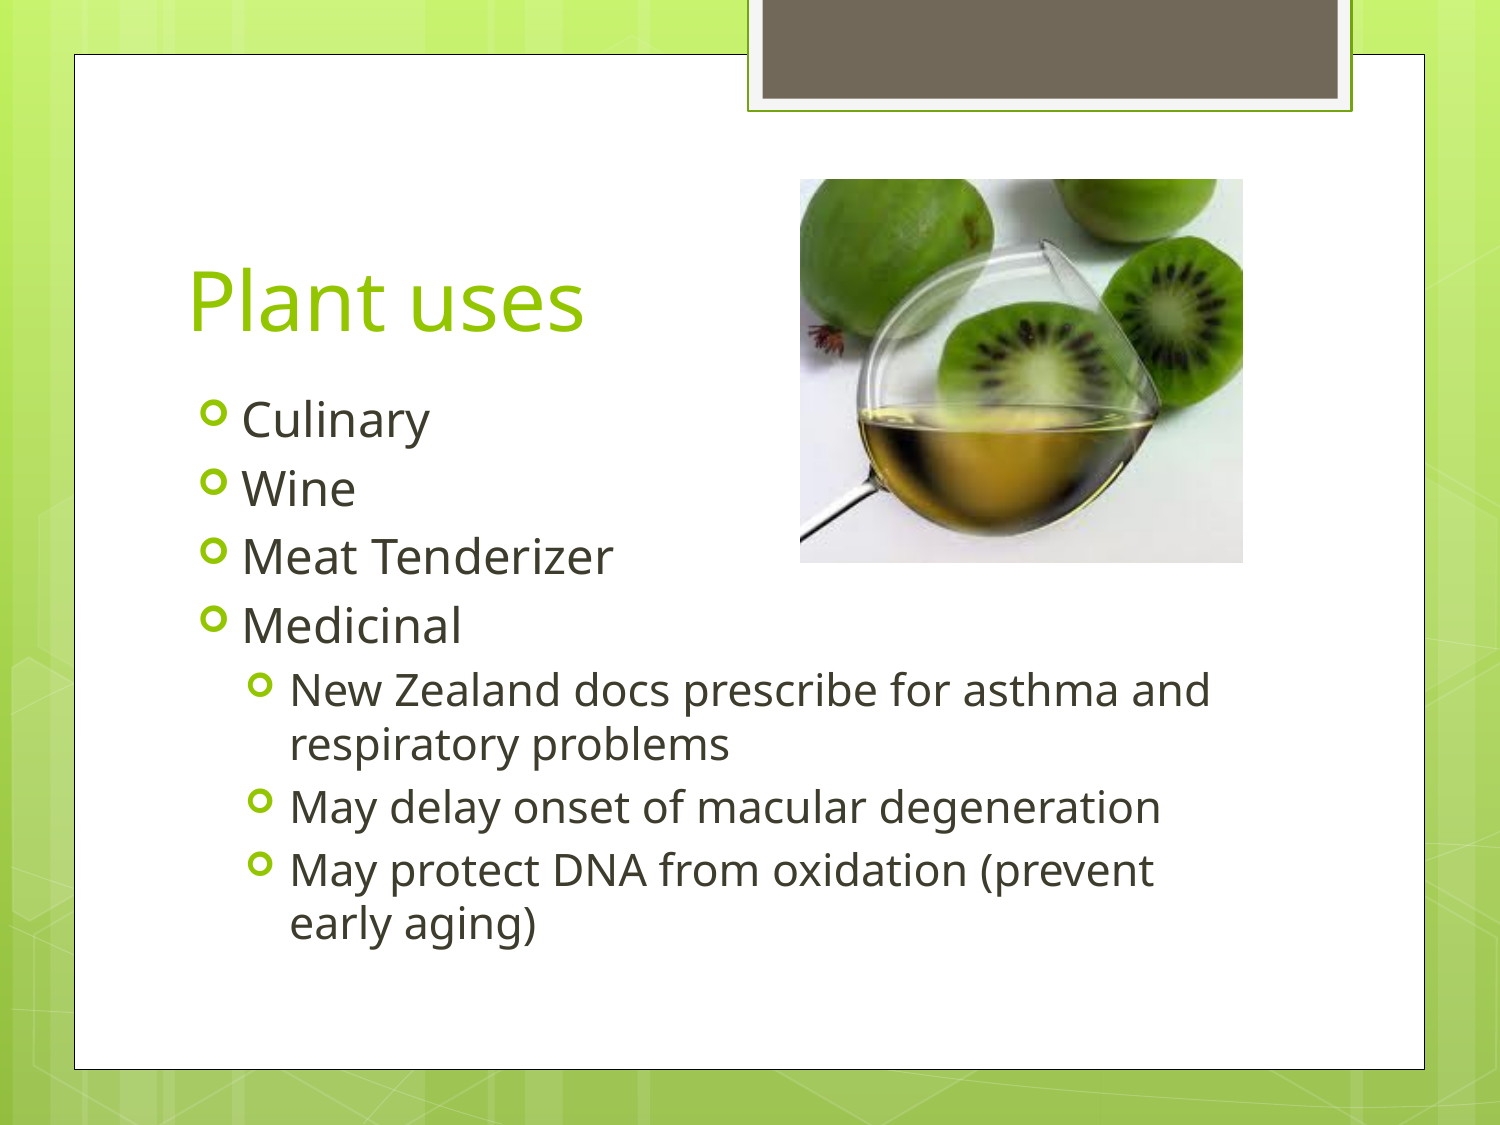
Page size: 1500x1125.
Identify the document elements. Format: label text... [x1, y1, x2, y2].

picture [799, 179, 1243, 563]
title Plant uses [171, 168, 1324, 357]
list Culinary Wine Meat Tenderizer Medicinal New Zealand docs prescribe for asthma and respiratory problems May delay onset of macular degeneration May protect DNA from oxidation (prevent early aging) [171, 381, 1283, 957]
